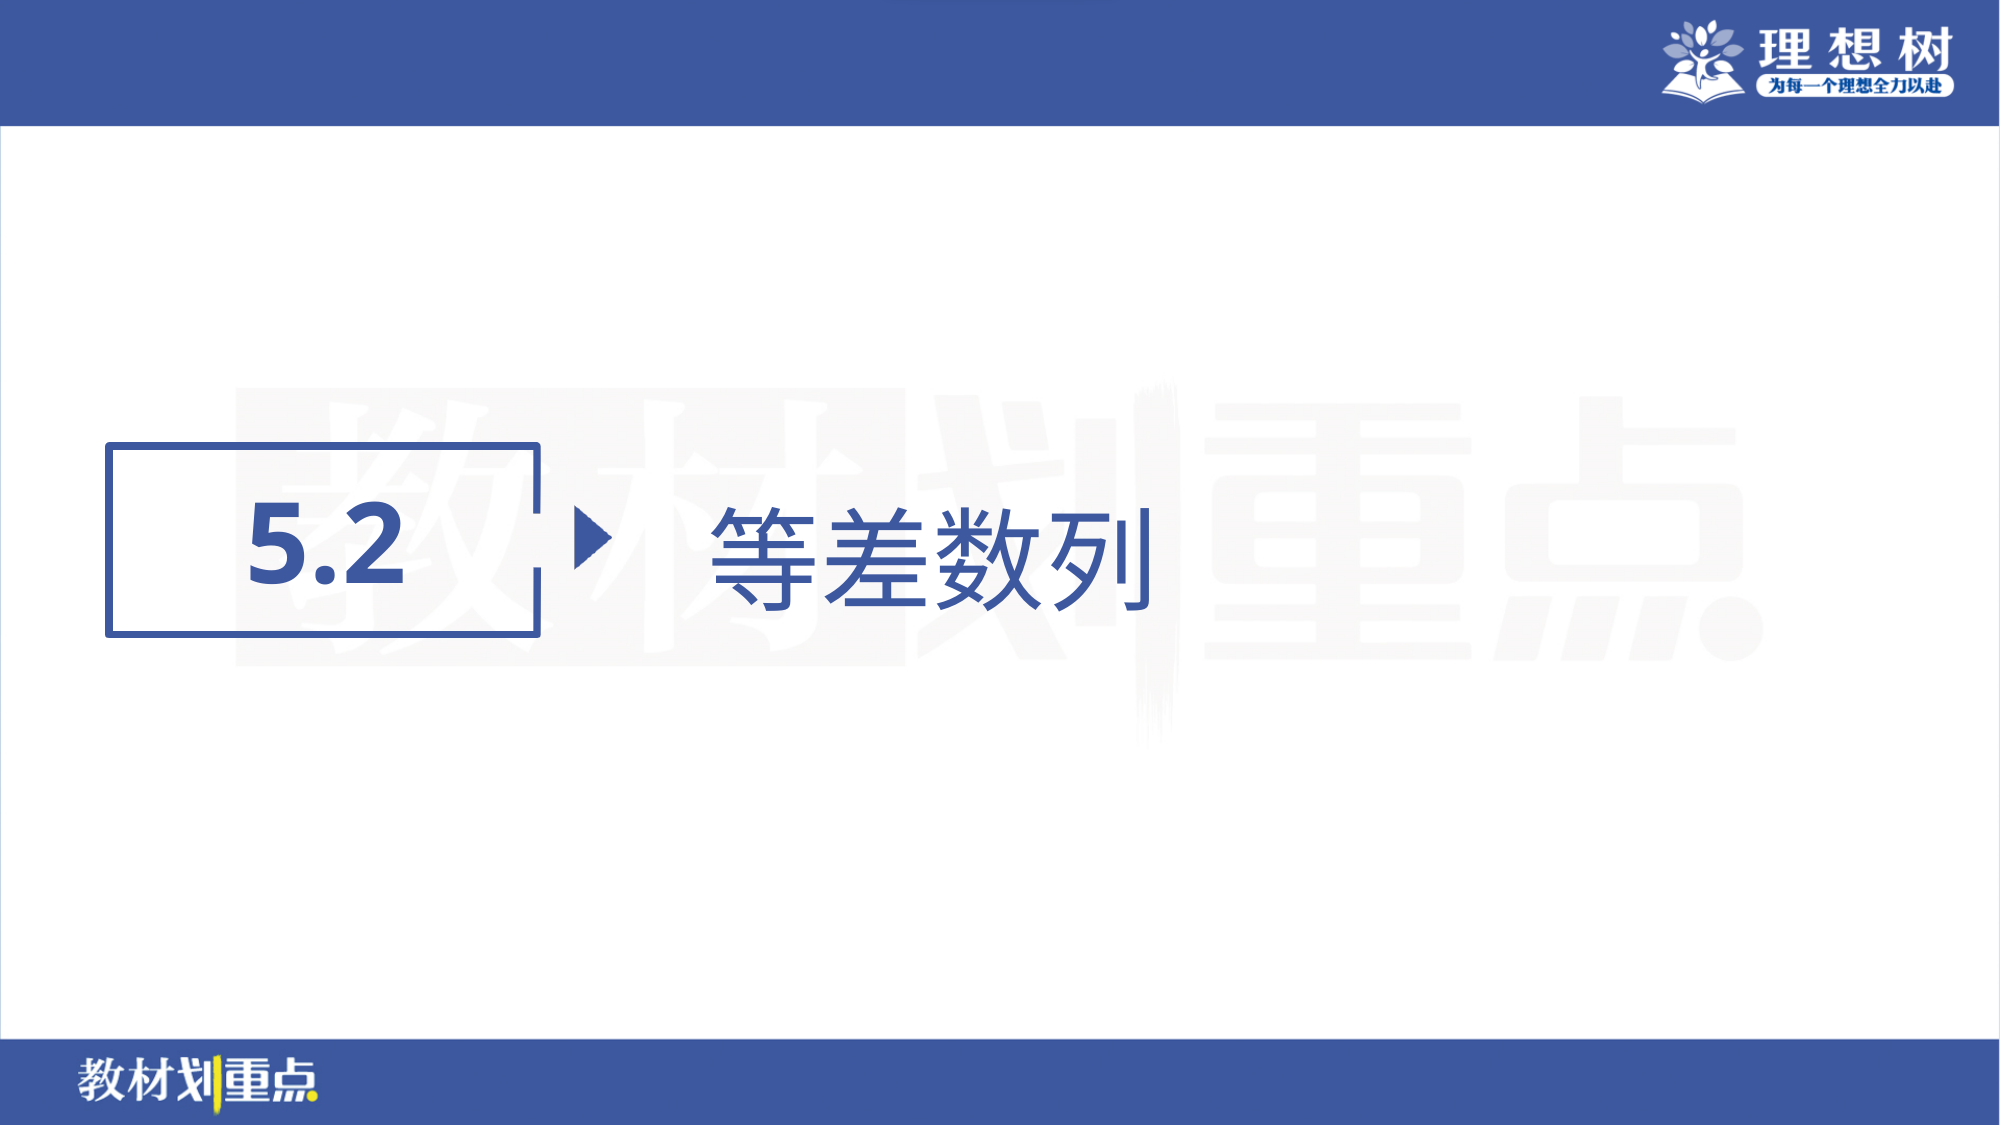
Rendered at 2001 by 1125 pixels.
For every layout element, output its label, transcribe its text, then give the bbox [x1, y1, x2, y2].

text_box 等差数列 [708, 424, 1967, 635]
picture [0, 0, 2000, 1125]
